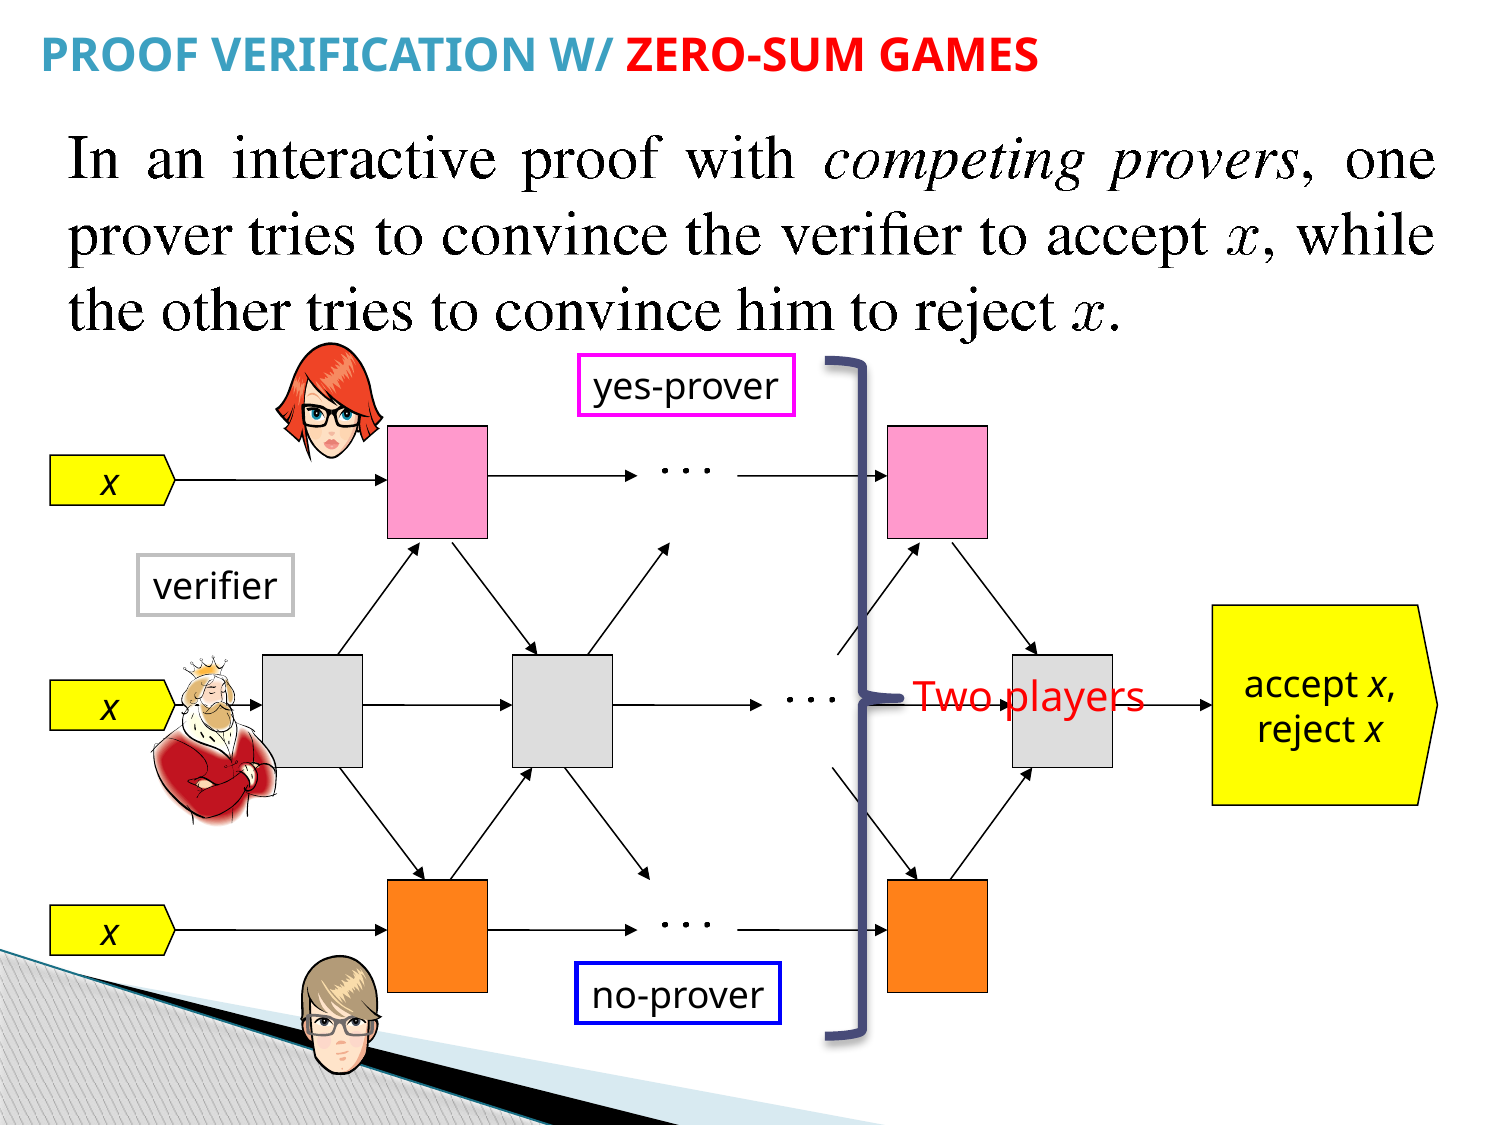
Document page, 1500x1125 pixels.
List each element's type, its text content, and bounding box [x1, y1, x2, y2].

picture [149, 654, 278, 829]
picture [660, 917, 713, 929]
text_box [488, 469, 638, 483]
text_box [951, 542, 1038, 654]
text_box [588, 542, 670, 654]
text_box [299, 954, 383, 1076]
text_box [873, 542, 920, 607]
text_box [387, 879, 488, 993]
text_box x [50, 680, 143, 731]
text_box [512, 654, 613, 768]
text_box [1012, 654, 1113, 662]
text_box Two players [897, 662, 1161, 728]
text_box [174, 923, 388, 937]
text_box [873, 469, 887, 483]
text_box [449, 768, 533, 881]
text_box no-prover [576, 963, 780, 1023]
text_box [1161, 698, 1213, 712]
text_box [451, 542, 538, 654]
text_box [949, 768, 1033, 881]
text_box x [50, 905, 175, 956]
text_box [873, 923, 887, 937]
text_box x [50, 455, 175, 506]
text_box [613, 698, 763, 712]
text_box [1012, 728, 1113, 768]
text_box yes-prover [578, 356, 795, 415]
text_box [564, 768, 650, 880]
text_box accept x, reject x [1212, 605, 1438, 806]
text_box [873, 820, 918, 880]
text_box [278, 654, 363, 768]
text_box [487, 923, 638, 937]
text_box [338, 542, 420, 654]
picture [785, 692, 838, 704]
text_box [824, 356, 897, 1041]
text_box [887, 879, 988, 993]
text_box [274, 342, 384, 463]
text_box [174, 473, 388, 487]
picture [660, 463, 713, 474]
text_box [339, 767, 425, 880]
text_box [887, 425, 988, 539]
title Proof Verification w/ zero-sum Games [24, 0, 1250, 105]
text_box [387, 425, 488, 539]
text_box [362, 698, 512, 712]
picture [62, 129, 1436, 346]
text_box verifier [138, 554, 293, 615]
